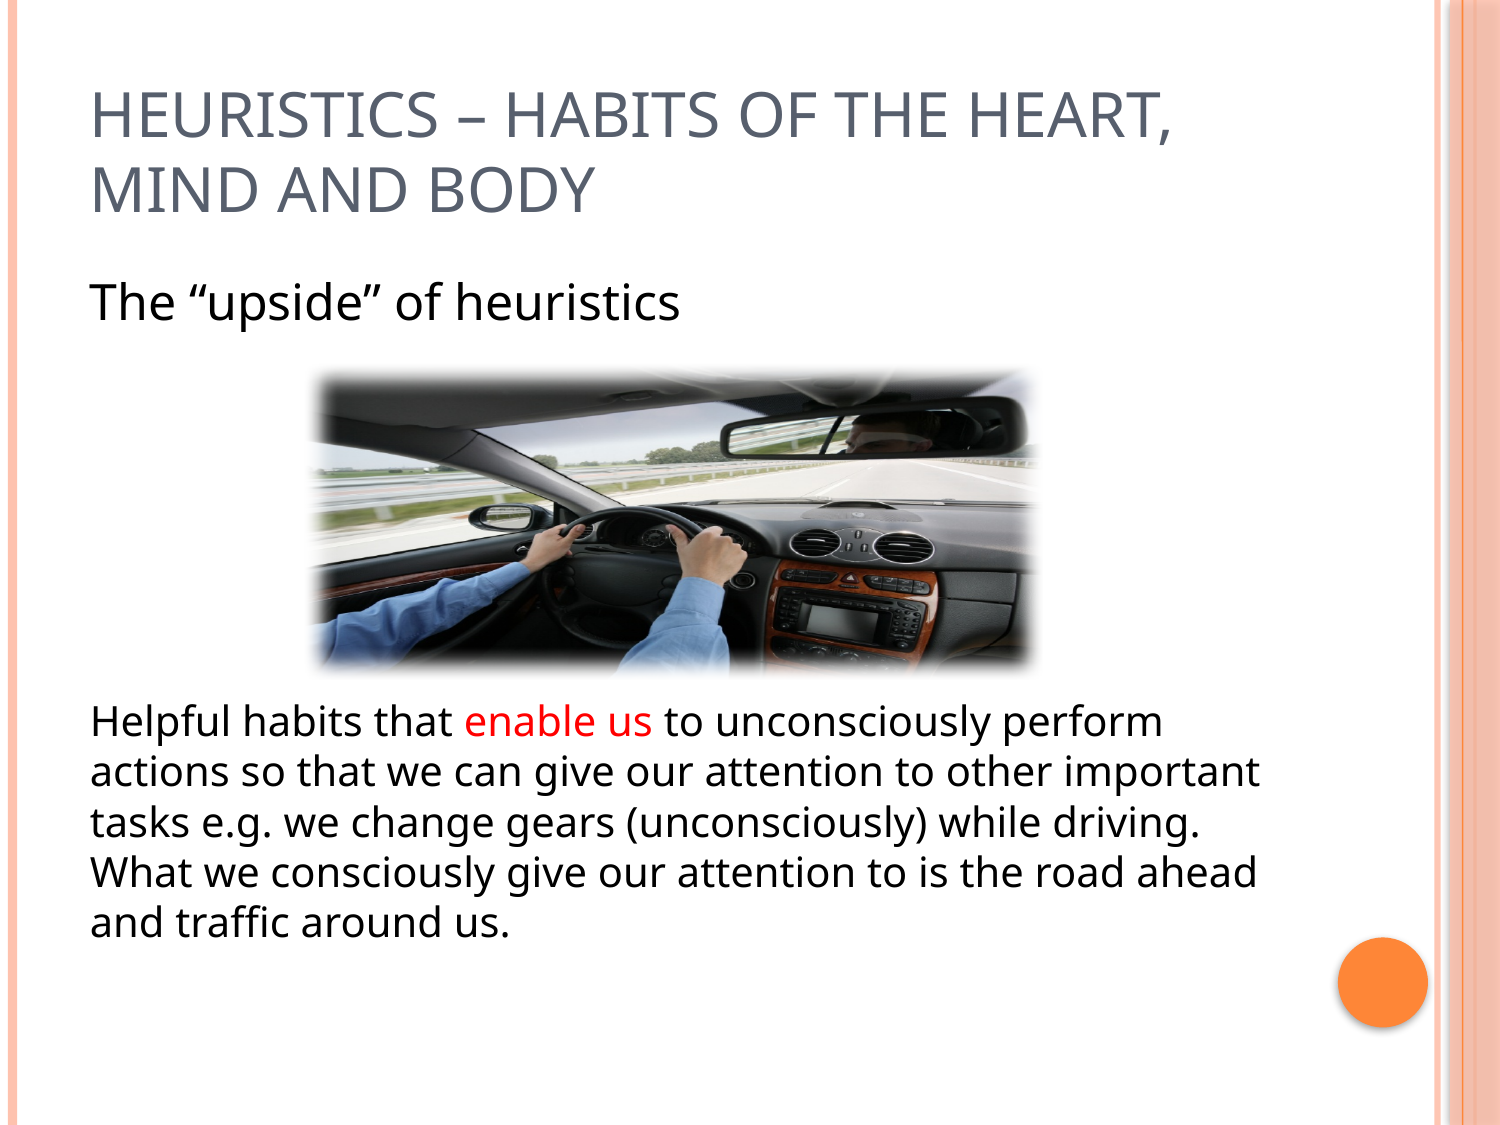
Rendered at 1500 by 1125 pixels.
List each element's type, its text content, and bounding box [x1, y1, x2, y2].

picture [304, 362, 1044, 681]
title Heuristics – Habits of the heart, Mind and Body [75, 45, 1300, 233]
list The “upside” of heuristics Helpful habits that enable us to unconsciously perform actions so that we can give our attention to other important tasks e.g. we change gears (unconsciously) while driving. What we consciously give our attention to is the road ahead and traffic around us. [75, 262, 1300, 1062]
